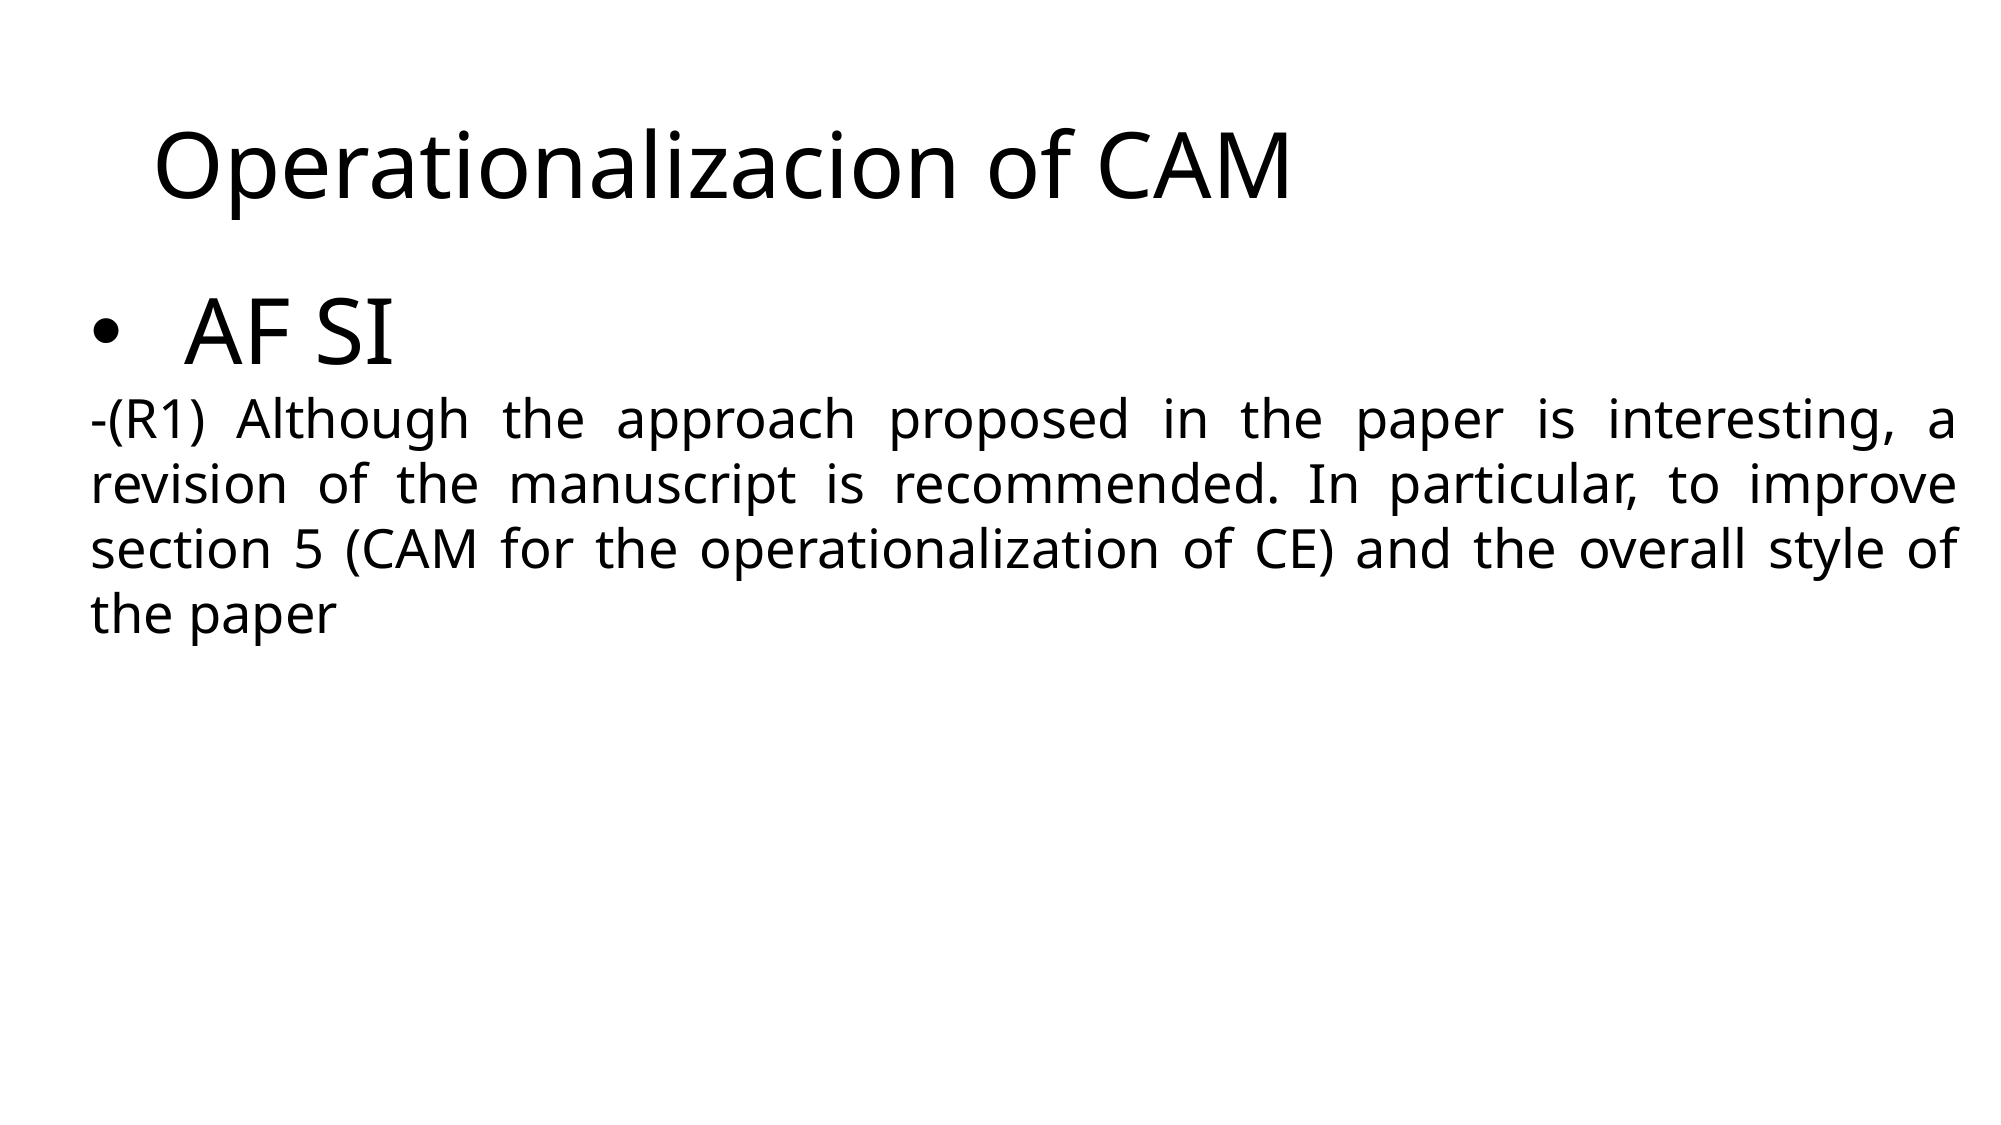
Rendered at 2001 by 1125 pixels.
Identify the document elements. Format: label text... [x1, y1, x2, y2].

title Operationalizacion of CAM [137, 59, 1863, 269]
text_box AF SI -(R1) Although the approach proposed in the paper is interesting, a revision of the manuscript is recommended. In particular, to improve section 5 (CAM for the operationalization of CE) and the overall style of the paper [75, 269, 1976, 870]
